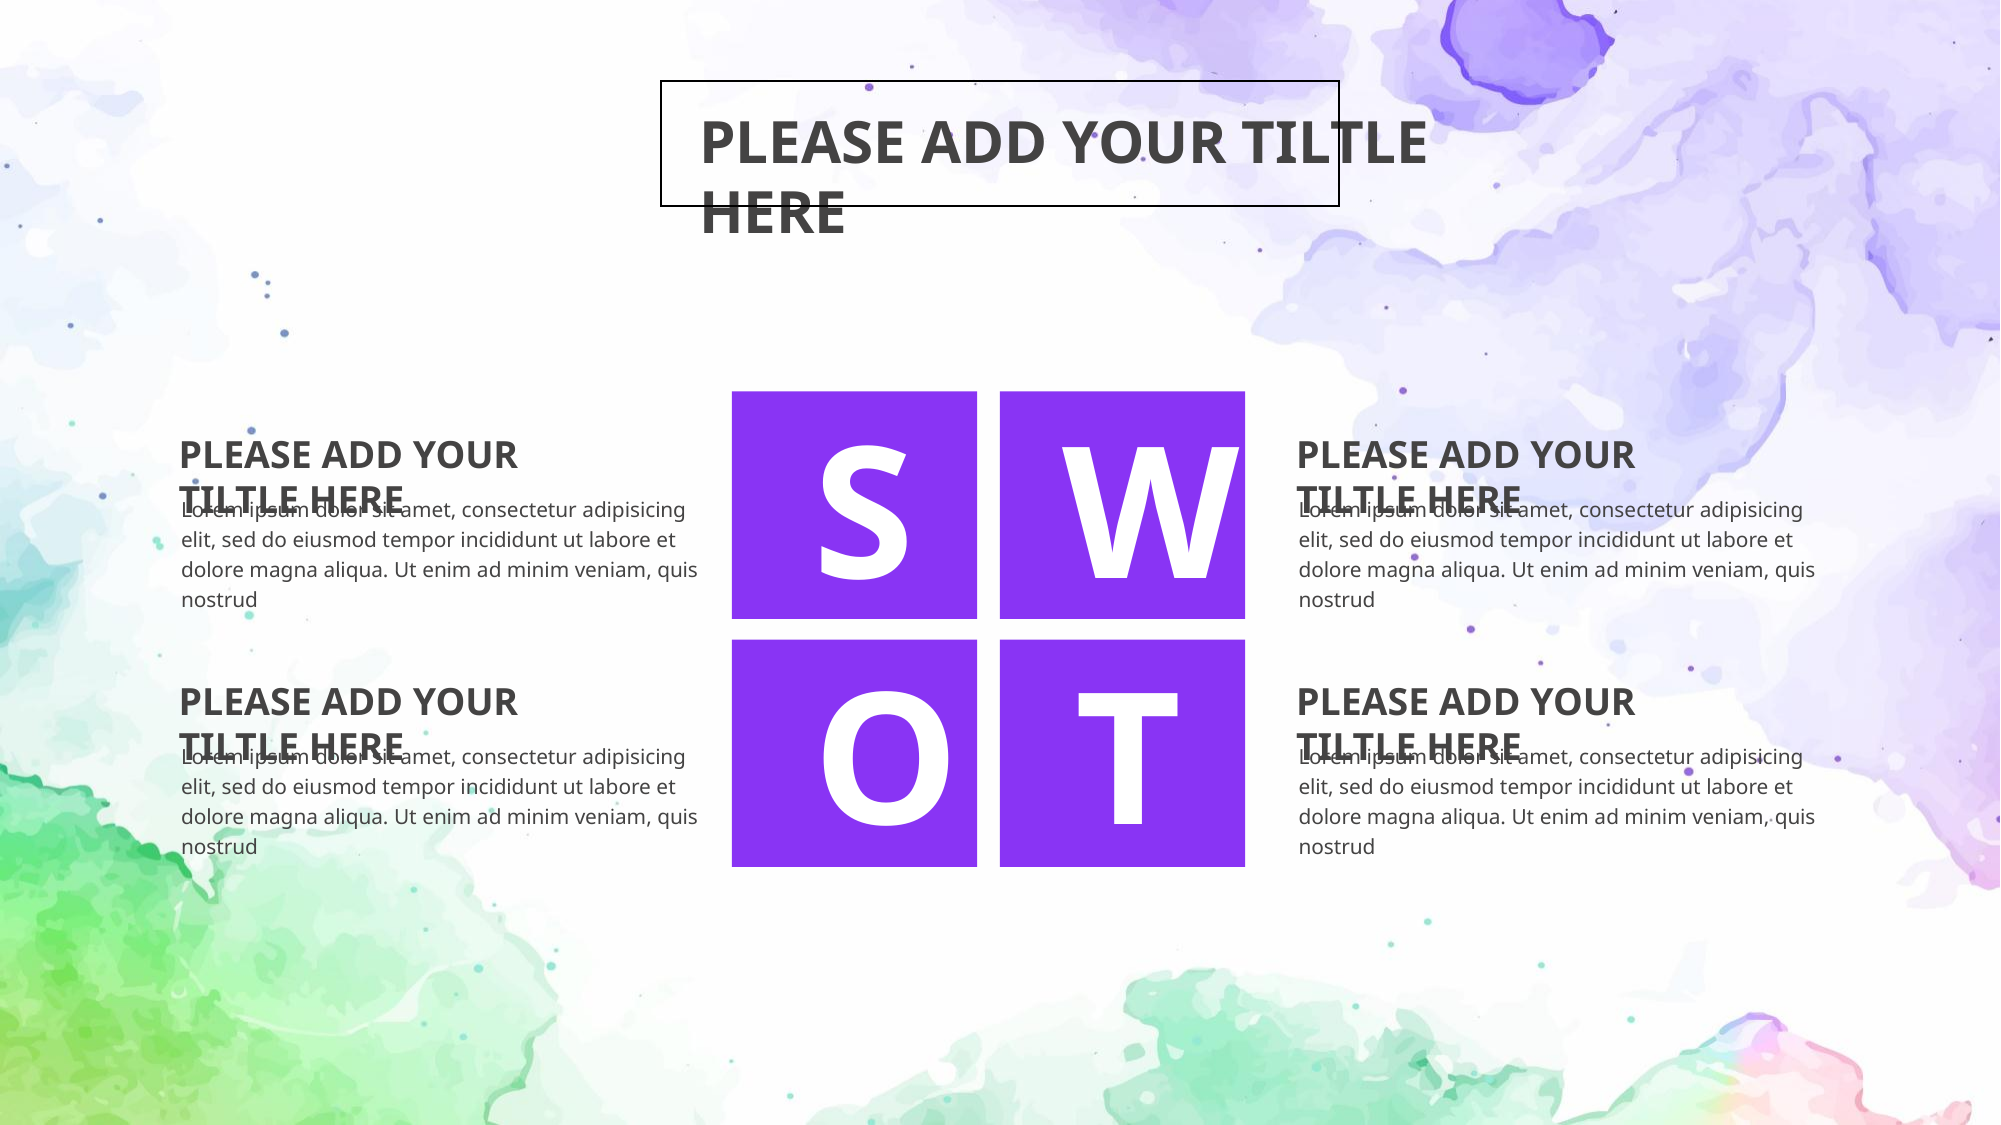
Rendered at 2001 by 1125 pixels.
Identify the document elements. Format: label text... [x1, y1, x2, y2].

text_box [1206, 390, 1246, 620]
text_box PLEASE ADD YOUR TILTLE HERE [684, 97, 1508, 252]
text_box [731, 638, 799, 868]
text_box [999, 638, 1060, 868]
text_box [731, 390, 799, 620]
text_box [1281, 423, 1850, 591]
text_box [1281, 670, 1850, 838]
text_box [660, 80, 1340, 207]
picture [0, 0, 2000, 1125]
text_box O [799, 633, 958, 869]
text_box [1219, 638, 1246, 868]
text_box [999, 390, 1047, 620]
text_box [958, 638, 978, 868]
text_box W [1047, 388, 1206, 623]
text_box T [1060, 633, 1219, 869]
text_box [958, 390, 978, 620]
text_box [163, 670, 733, 838]
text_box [163, 423, 733, 591]
text_box S [799, 388, 958, 623]
